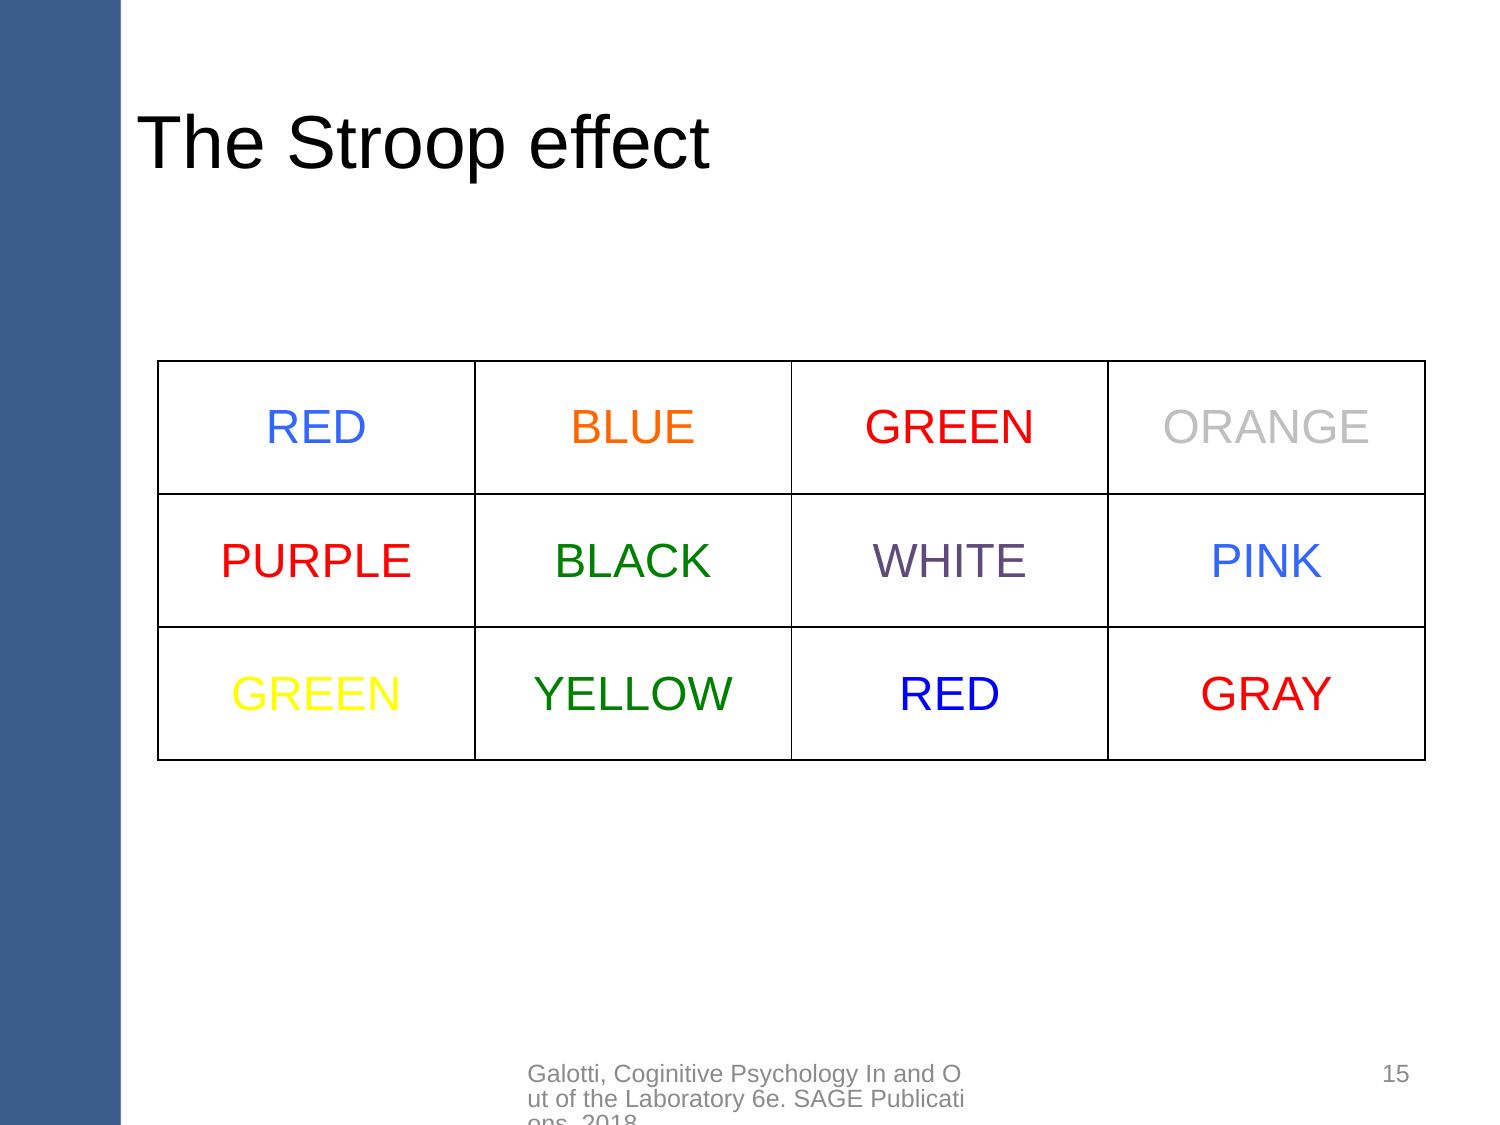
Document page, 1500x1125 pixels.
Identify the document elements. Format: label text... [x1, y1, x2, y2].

footer Galotti, Coginitive Psychology In and Out of the Laboratory 6e. SAGE Publications, 2018. [512, 1042, 988, 1103]
table_cell YELLOW [476, 628, 791, 759]
table_cell BLACK [476, 495, 791, 626]
picture [0, 0, 1500, 1125]
table_cell GREEN [159, 628, 474, 759]
table_cell WHITE [792, 495, 1107, 626]
table_header RED [159, 362, 474, 493]
slide_number 15 [1074, 1042, 1425, 1103]
table_header BLUE [476, 362, 791, 493]
table_cell GRAY [1109, 628, 1424, 759]
title The Stroop effect [121, 45, 1472, 233]
table_cell PINK [1109, 495, 1424, 626]
table_header ORANGE [1109, 362, 1424, 493]
table_header GREEN [792, 362, 1107, 493]
table_cell RED [792, 628, 1107, 759]
table_cell PURPLE [159, 495, 474, 626]
